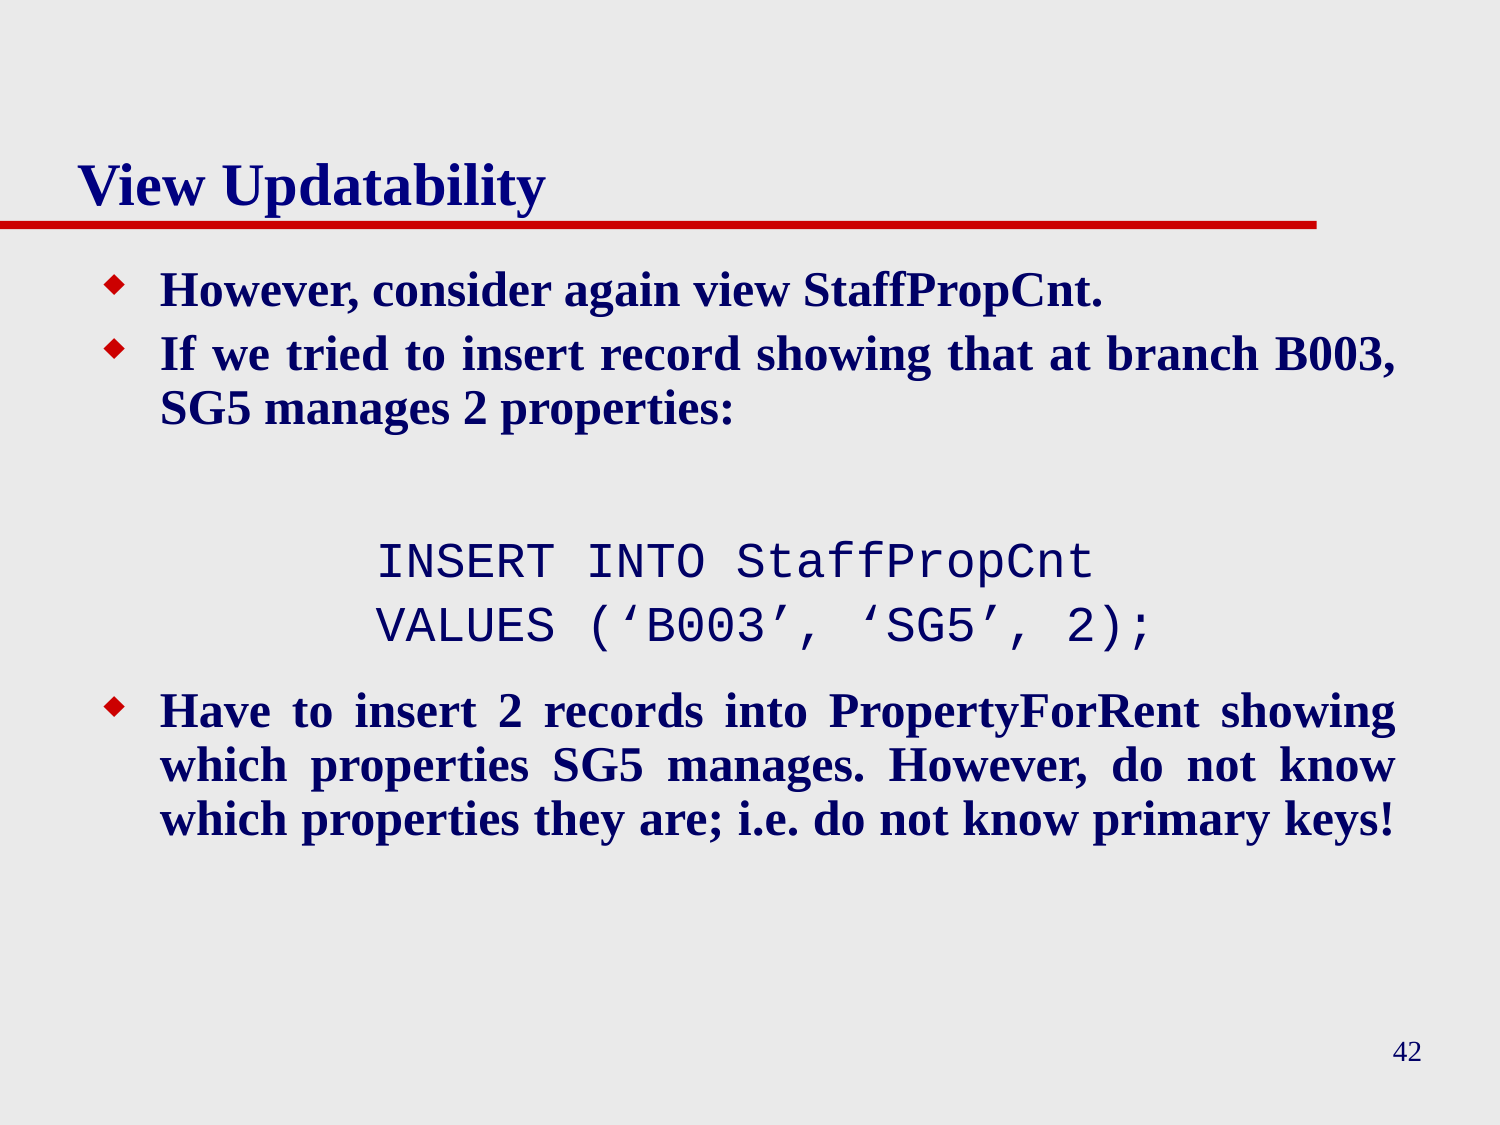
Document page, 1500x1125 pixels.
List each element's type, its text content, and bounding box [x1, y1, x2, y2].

slide_number 42 [1124, 1012, 1438, 1088]
list However, consider again view StaffPropCnt. If we tried to insert record showing that at branch B003, SG5 manages 2 properties: INSERT INTO StaffPropCnt VALUES (‘B003’, ‘SG5’, 2); Have to insert 2 records into PropertyForRent showing which properties SG5 manages. However, do not know which properties they are; i.e. do not know primary keys! [88, 255, 1412, 931]
title View Updatability [62, 43, 1338, 226]
